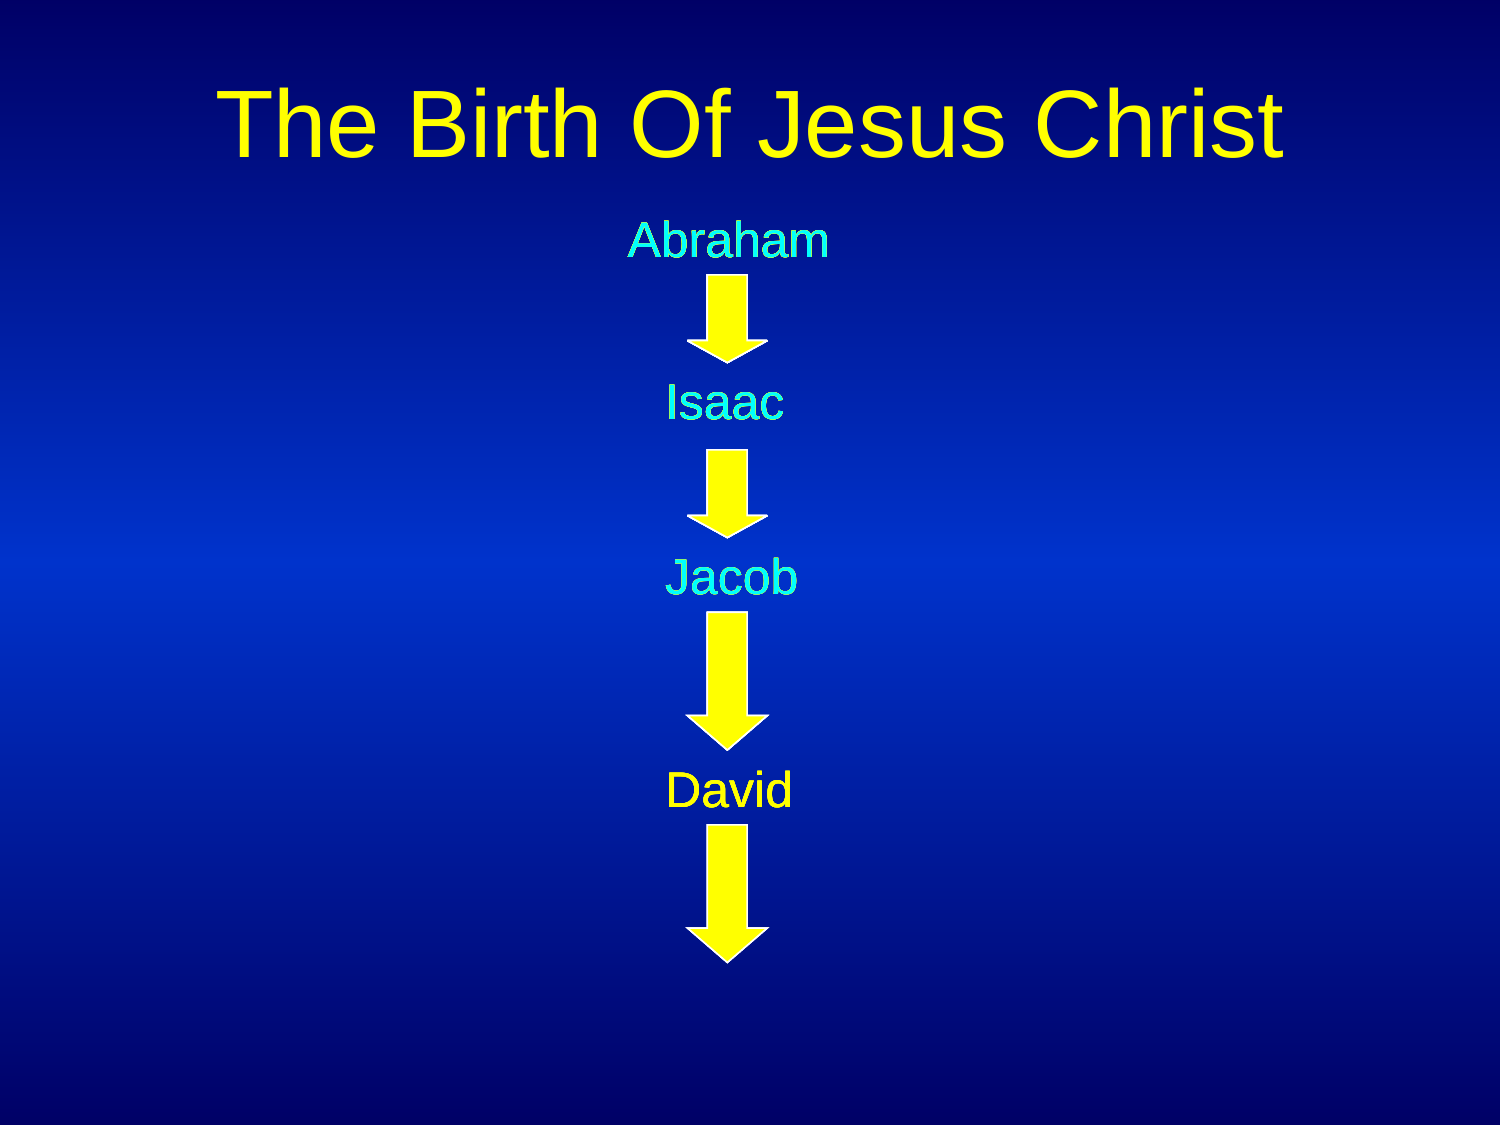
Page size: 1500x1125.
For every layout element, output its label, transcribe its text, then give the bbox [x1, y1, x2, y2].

text_box [687, 613, 768, 750]
text_box [687, 449, 768, 538]
text_box Jacob [650, 537, 814, 613]
title The Birth Of Jesus Christ [37, 24, 1463, 213]
text_box [687, 274, 768, 363]
text_box [687, 825, 768, 963]
text_box Isaac [650, 362, 800, 438]
text_box Abraham [612, 199, 846, 275]
text_box David [650, 749, 808, 825]
